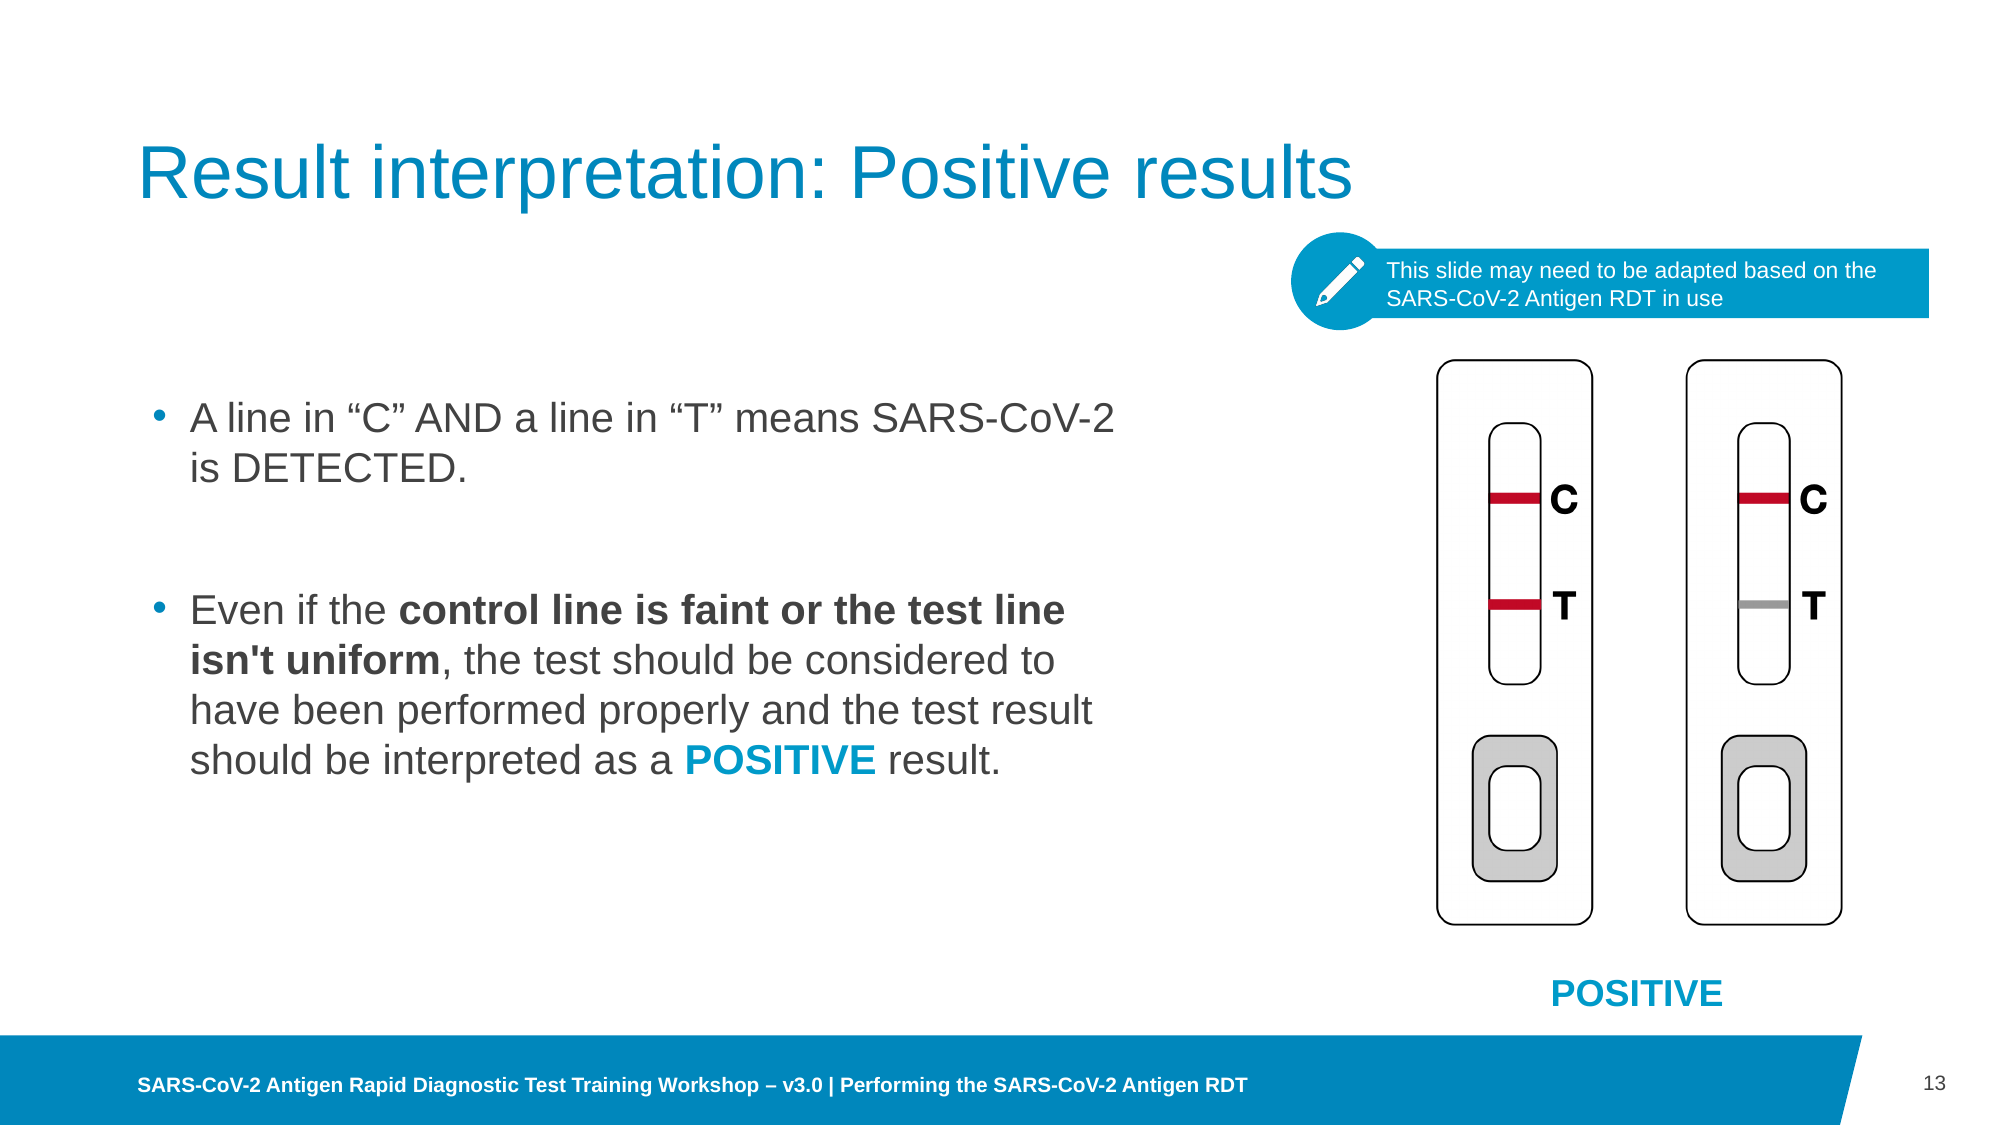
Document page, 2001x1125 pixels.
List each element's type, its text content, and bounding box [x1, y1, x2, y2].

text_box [1290, 232, 1930, 331]
picture [1435, 358, 1844, 926]
title Result interpretation: Positive results [137, 59, 1863, 215]
slide_number 13 [1862, 1035, 1947, 1125]
footer SARS-CoV-2 Antigen Rapid Diagnostic Test Training Workshop – v3.0 | Performing the SARS-CoV-2 Antigen RDT [137, 1042, 1338, 1125]
list A line in “C” AND a line in “T” means SARS-CoV-2 is DETECTED. Even if the control line is faint or the test line isn't uniform, the test should be considered to have been performed properly and the test result should be interpreted as a POSITIVE result. [137, 383, 1163, 1042]
text_box POSITIVE [1535, 961, 1743, 1022]
